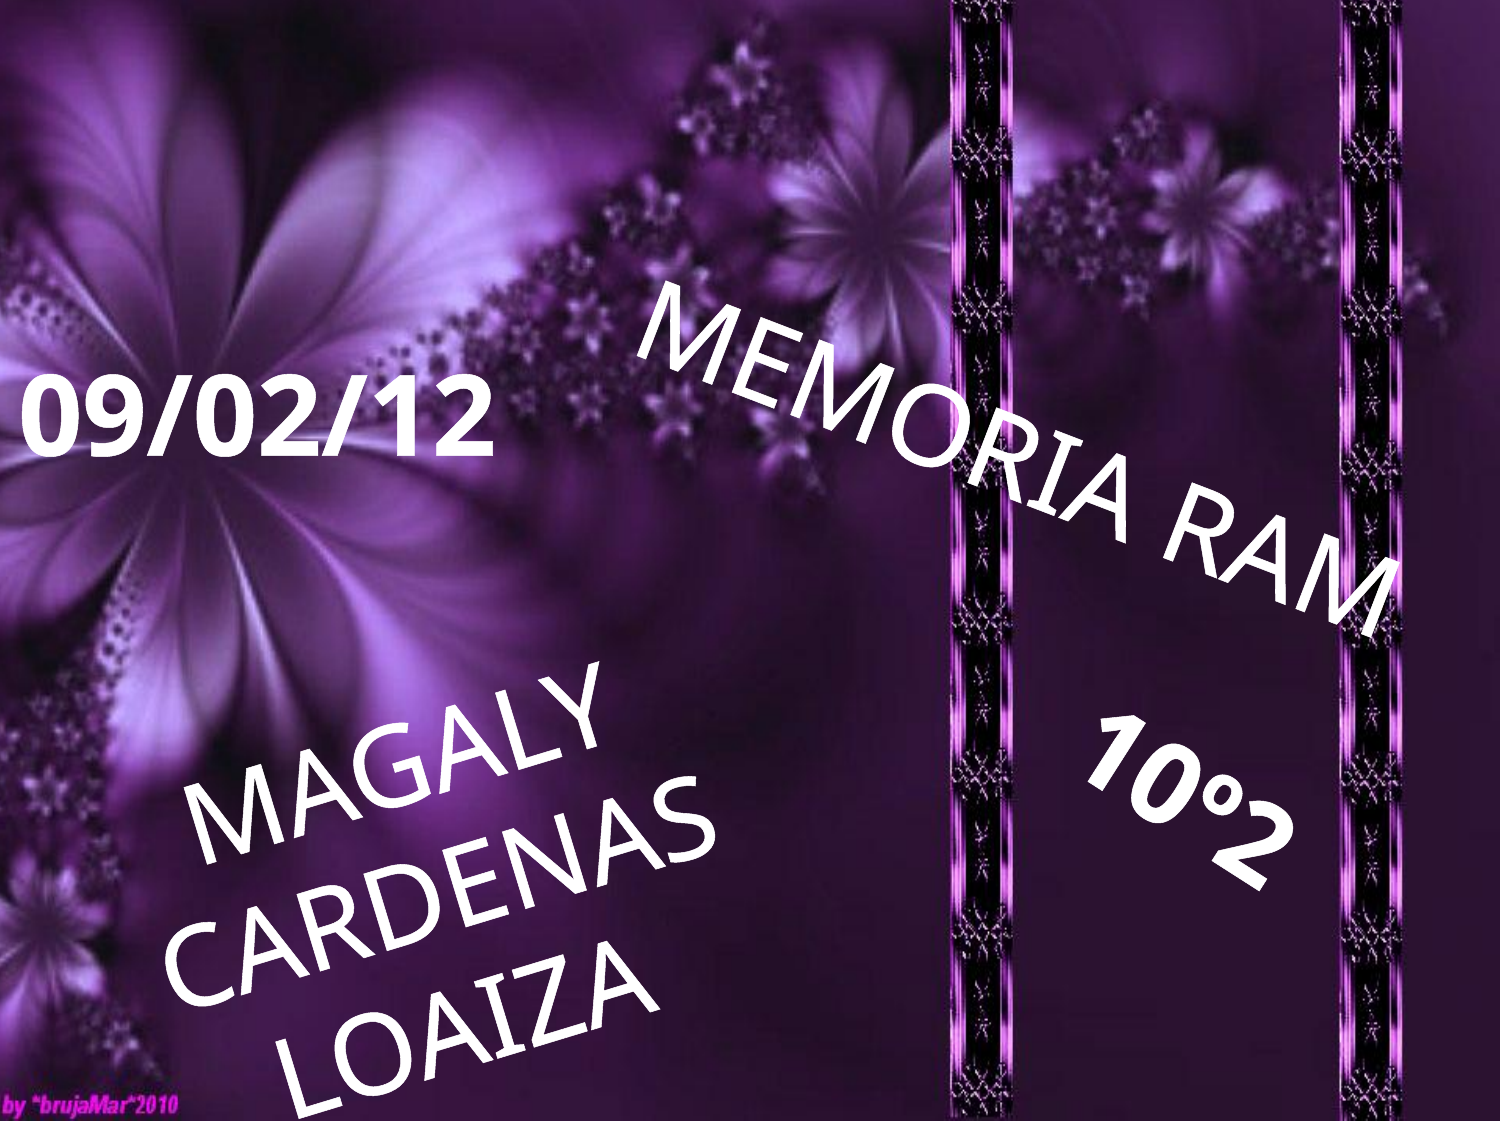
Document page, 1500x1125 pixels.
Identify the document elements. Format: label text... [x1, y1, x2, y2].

text_box MAGALY CARDENAS LOAIZA [99, 1121, 394, 1125]
picture [0, 0, 1500, 1121]
